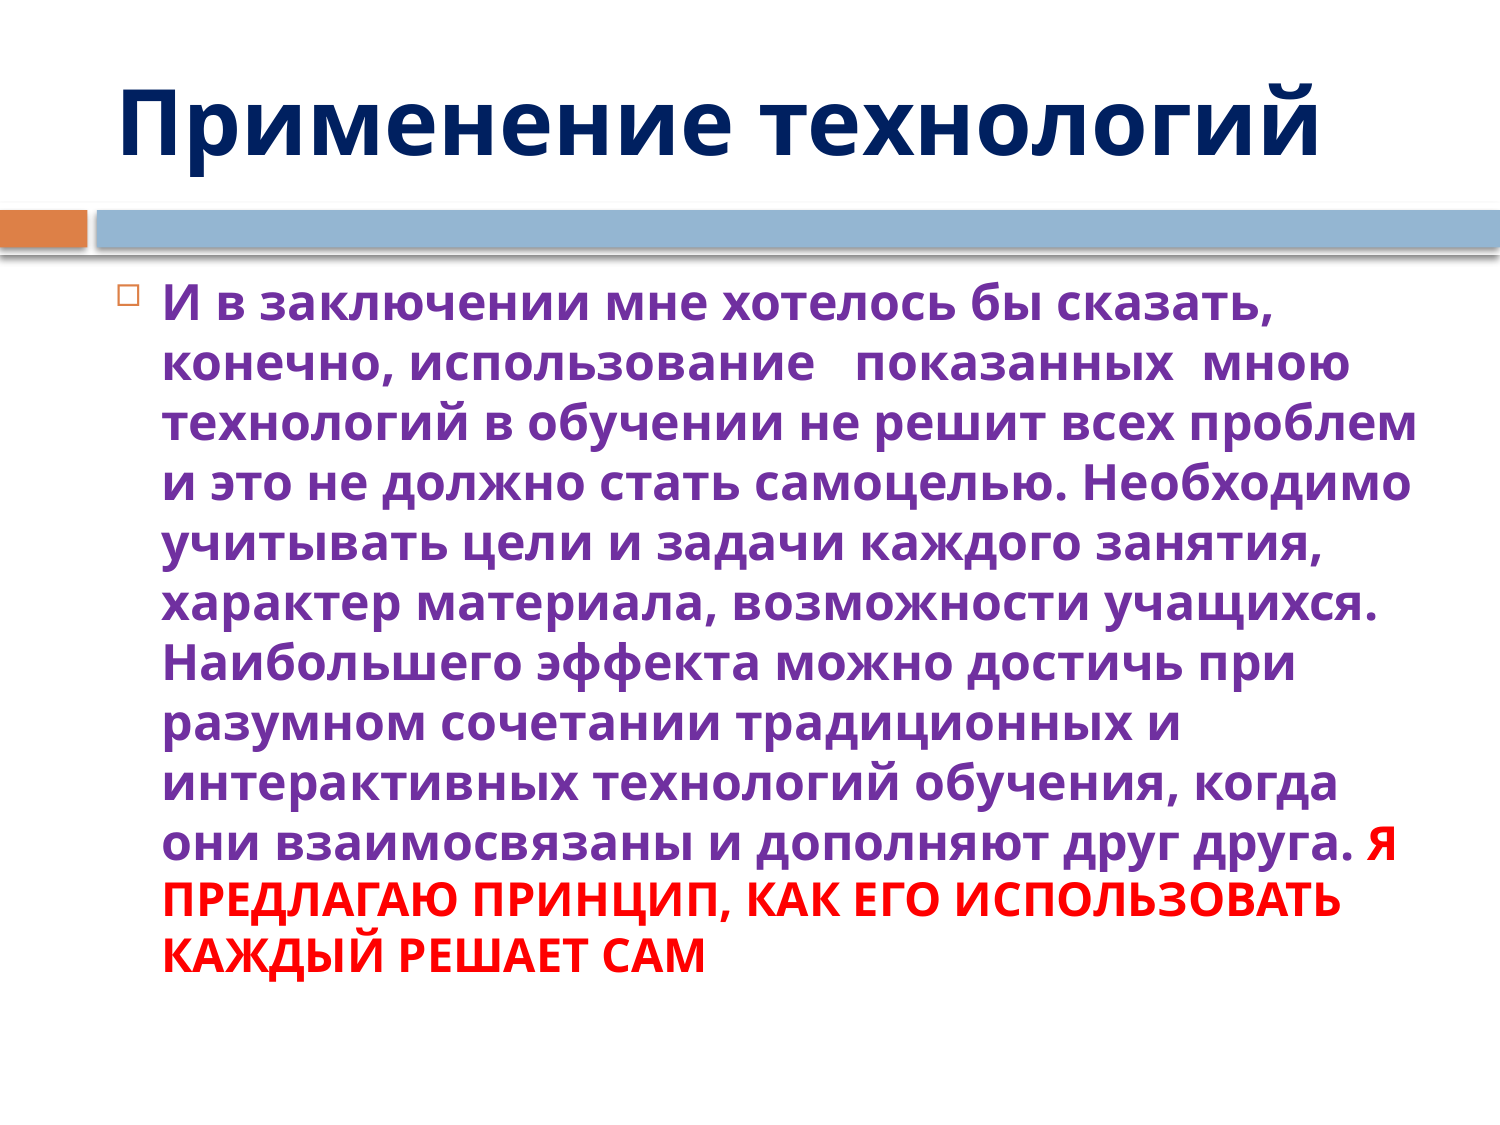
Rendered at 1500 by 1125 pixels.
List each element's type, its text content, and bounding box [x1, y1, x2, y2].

list И в заключении мне хотелось бы сказать, конечно, использование показанных мною технологий в обучении не решит всех проблем и это не должно стать самоцелью. Необходимо учитывать цели и задачи каждого занятия, характер материала, возможности учащихся. Наибольшего эффекта можно достичь при разумном сочетании традиционных и интерактивных технологий обучения, когда они взаимосвязаны и дополняют друг друга. Я ПРЕДЛАГАЮ ПРИНЦИП, КАК ЕГО ИСПОЛЬЗОВАТЬ КАЖДЫЙ РЕШАЕТ САМ [100, 262, 1438, 1000]
title Применение технологий [100, 37, 1438, 200]
